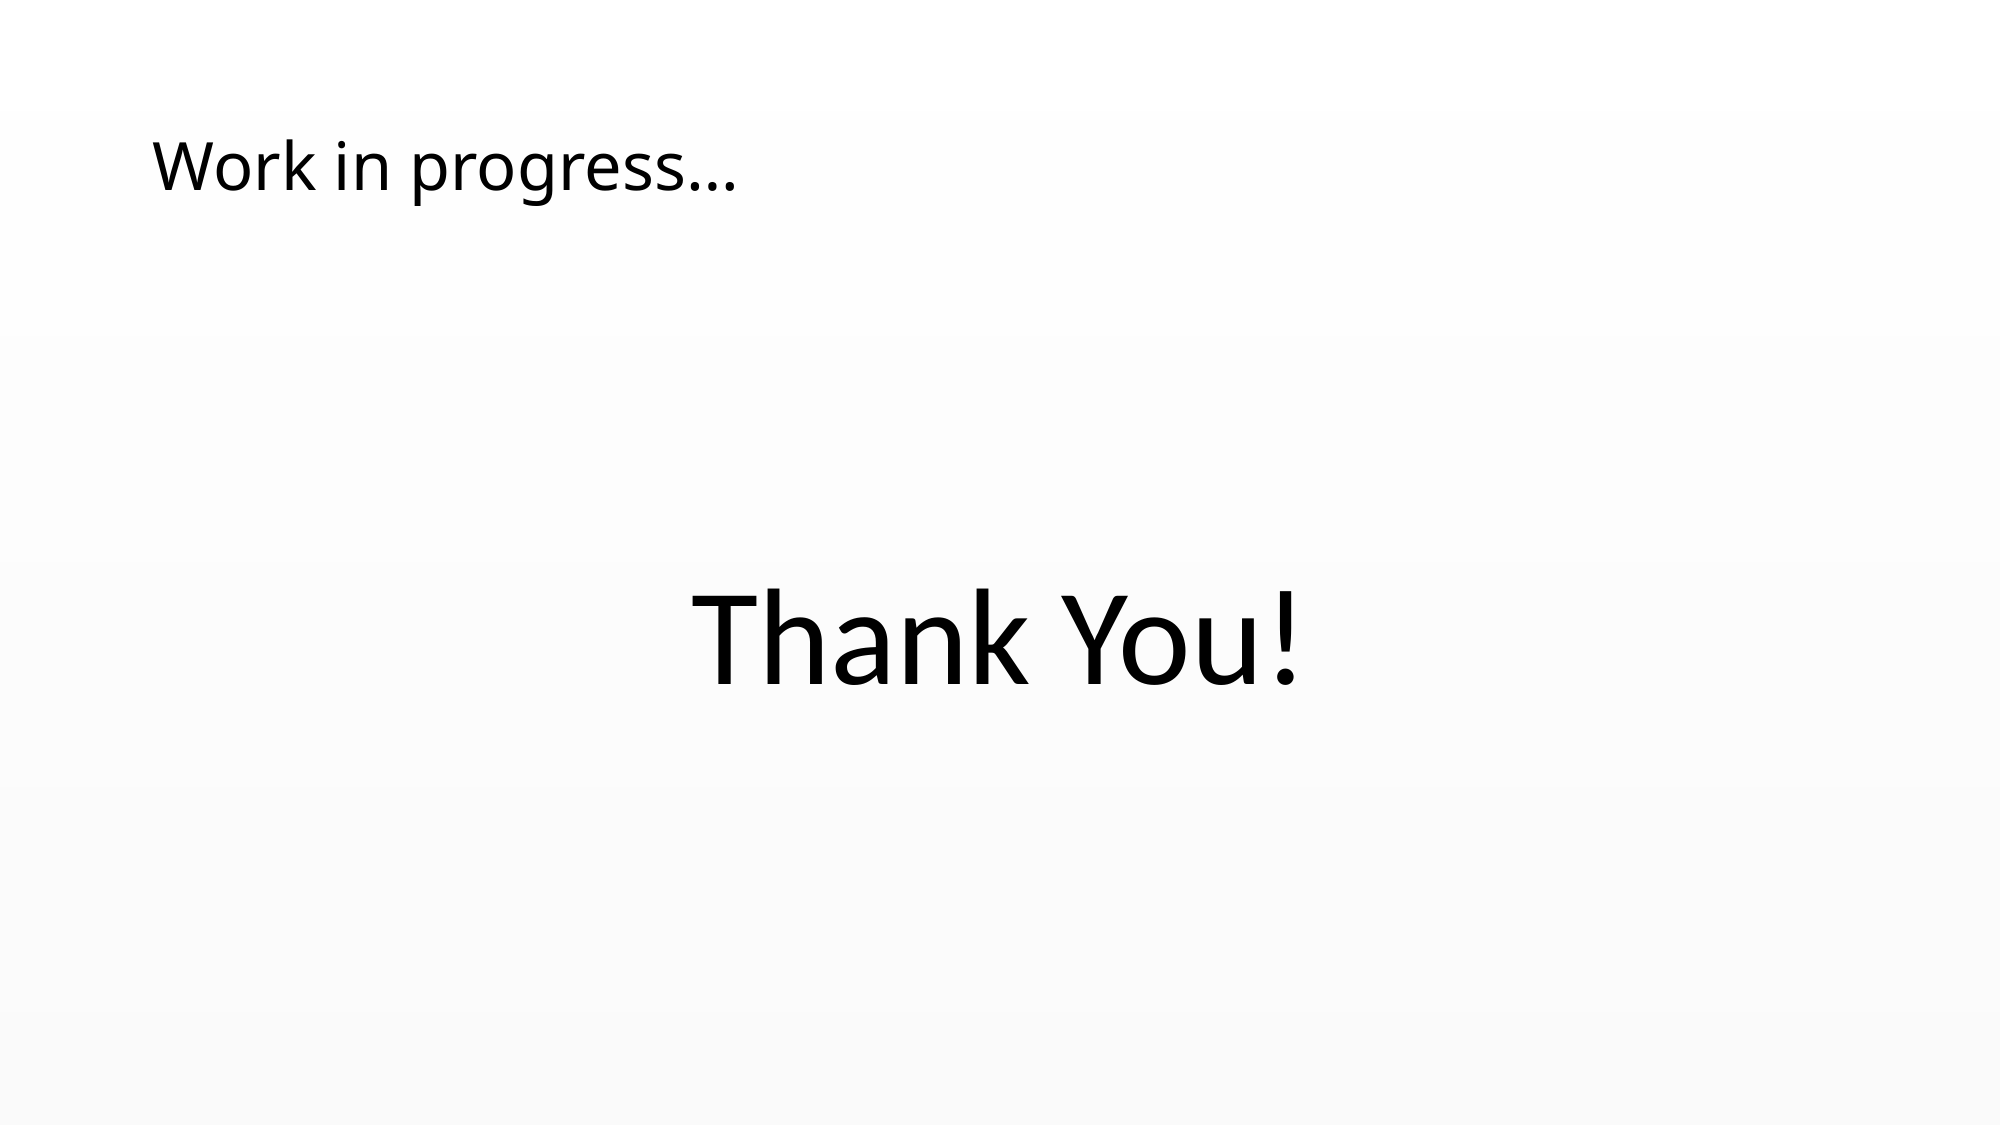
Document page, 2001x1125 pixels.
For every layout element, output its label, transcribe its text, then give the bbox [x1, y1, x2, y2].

list Thank You! [137, 299, 1863, 1014]
title Work in progress… [137, 59, 1863, 278]
